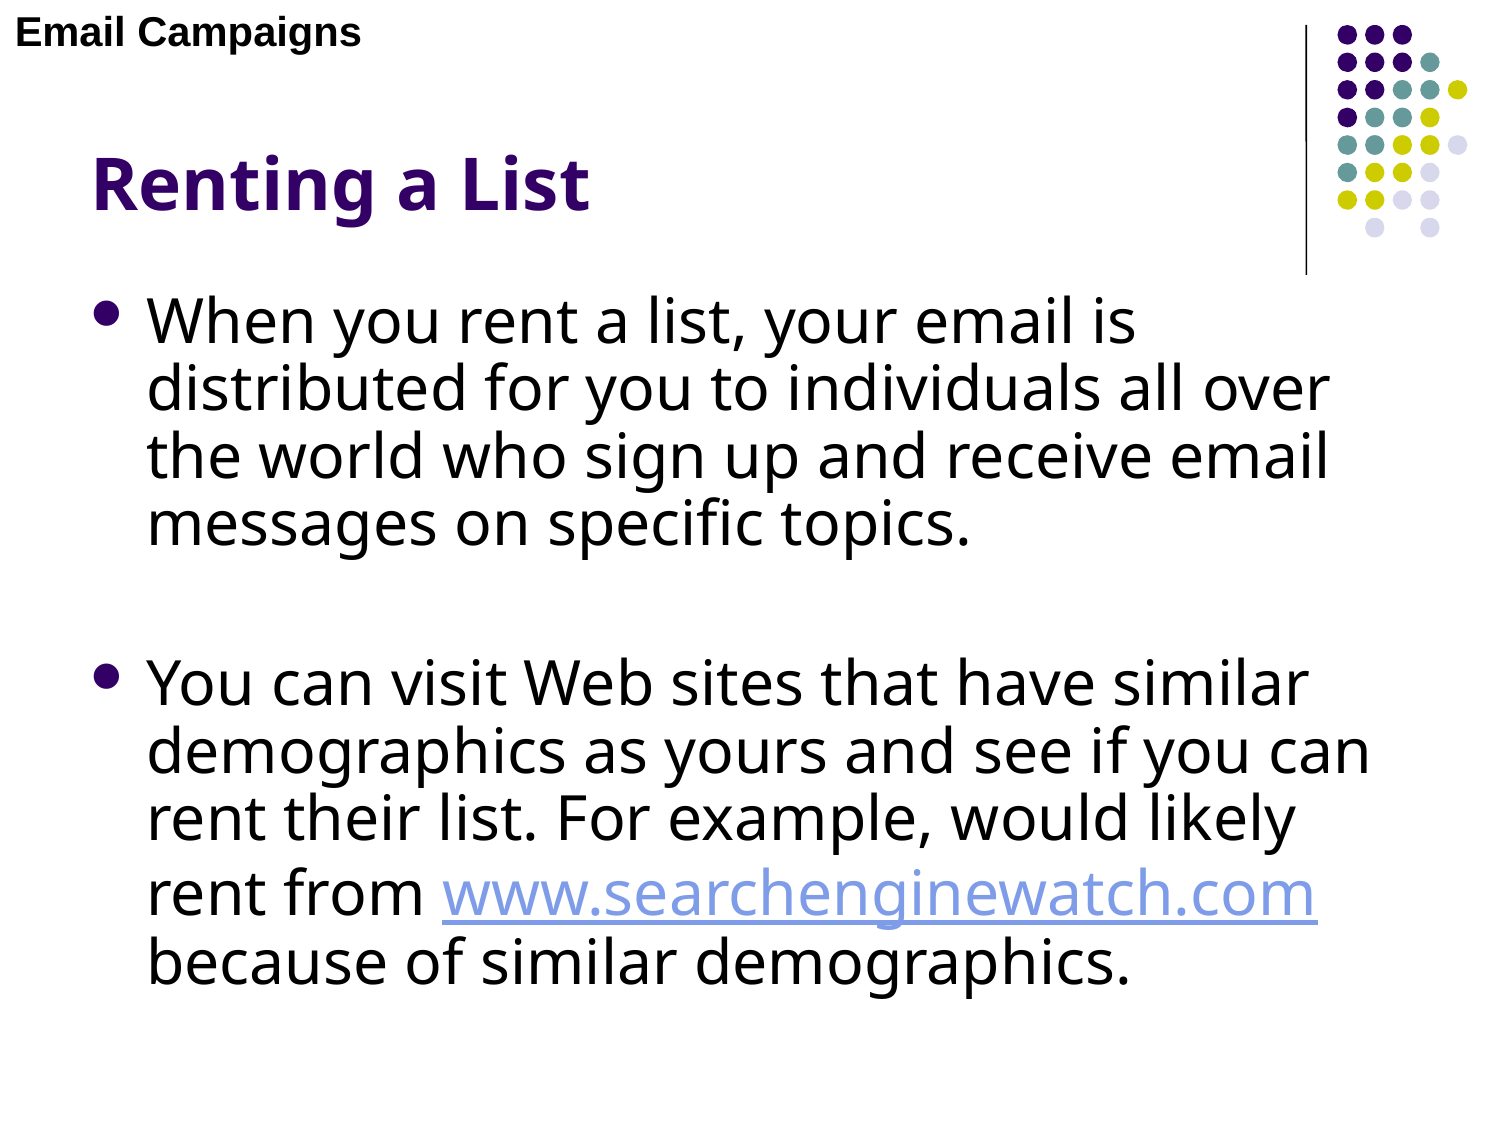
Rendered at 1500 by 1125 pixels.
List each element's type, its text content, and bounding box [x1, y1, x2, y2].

list When you rent a list, your email is distributed for you to individuals all over the world who sign up and receive email messages on specific topics. You can visit Web sites that have similar demographics as yours and see if you can rent their list. For example, would likely rent from www.searchenginewatch.com because of similar demographics. [75, 282, 1425, 1006]
text_box Email Campaigns [0, 0, 389, 63]
title Renting a List [75, 125, 1313, 233]
